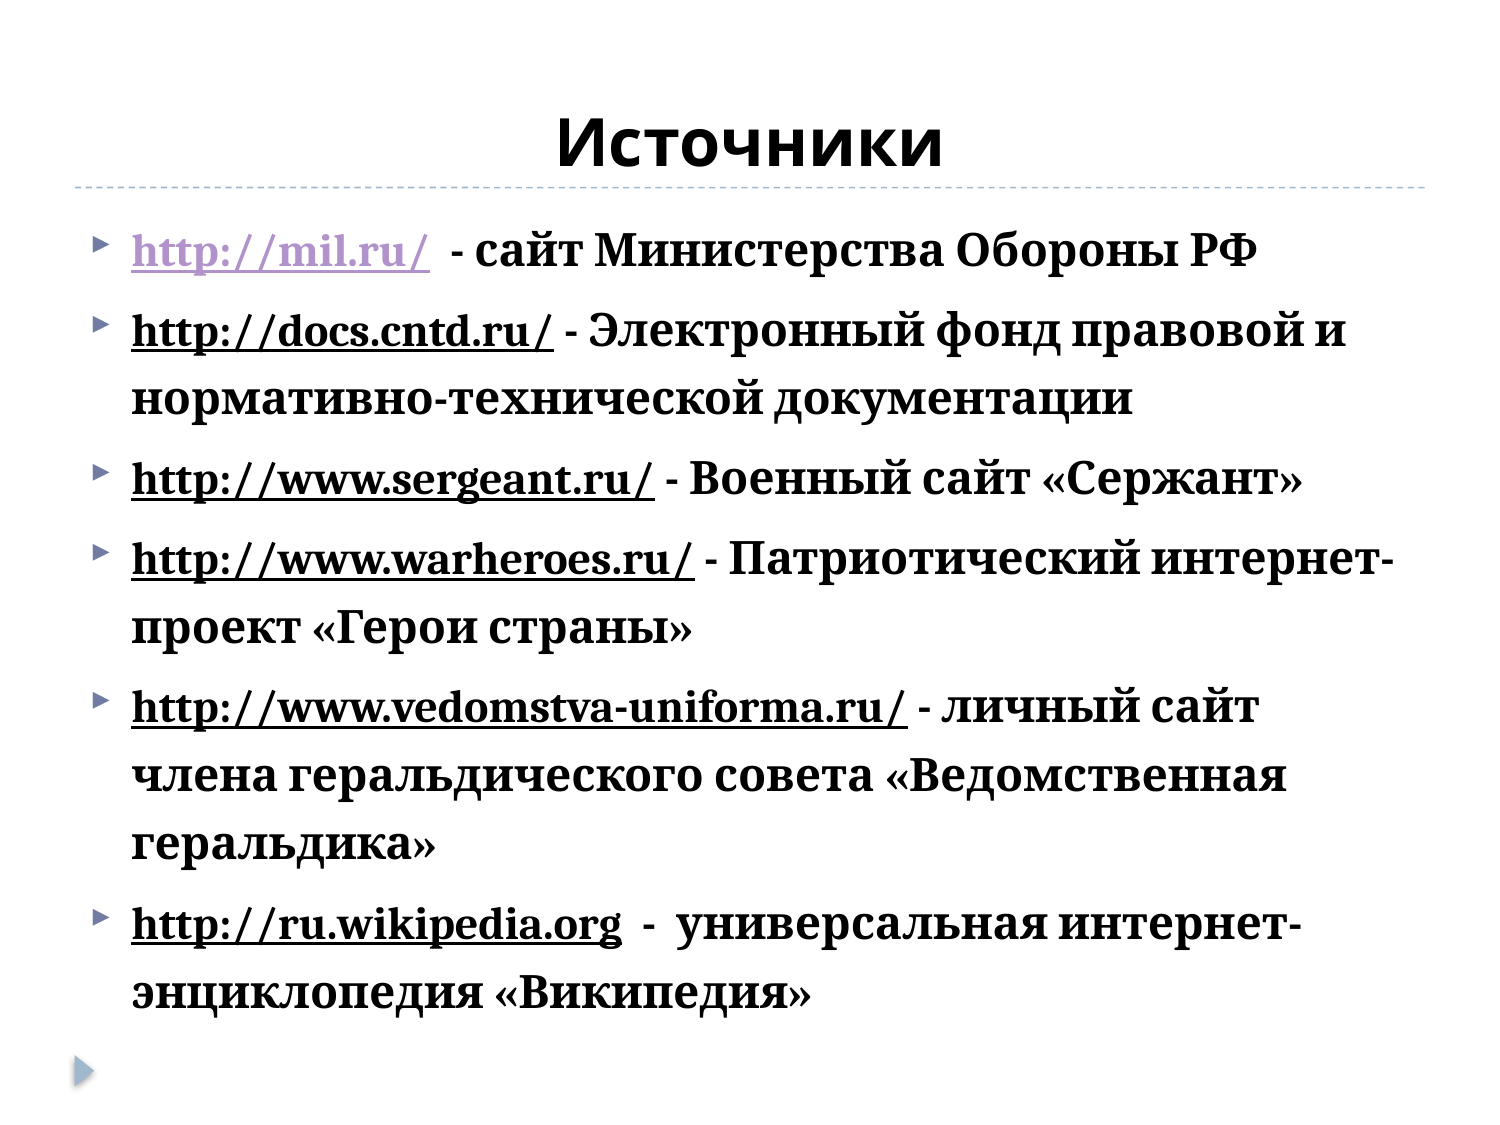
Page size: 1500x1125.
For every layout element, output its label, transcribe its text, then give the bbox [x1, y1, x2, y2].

title Источники [75, 24, 1425, 188]
list http://mil.ru/ - сайт Министерства Обороны РФ http://docs.cntd.ru/ - Электронный фонд правовой и нормативно-технической документации http://www.sergeant.ru/ - Военный сайт «Сержант» http://www.warheroes.ru/ - Патриотический интернет-проект «Герои страны» http://www.vedomstva-uniforma.ru/ - личный сайт члена геральдического совета «Ведомственная геральдика» http://ru.wikipedia.org - универсальная интернет-энциклопедия «Википедия» [75, 200, 1425, 1032]
